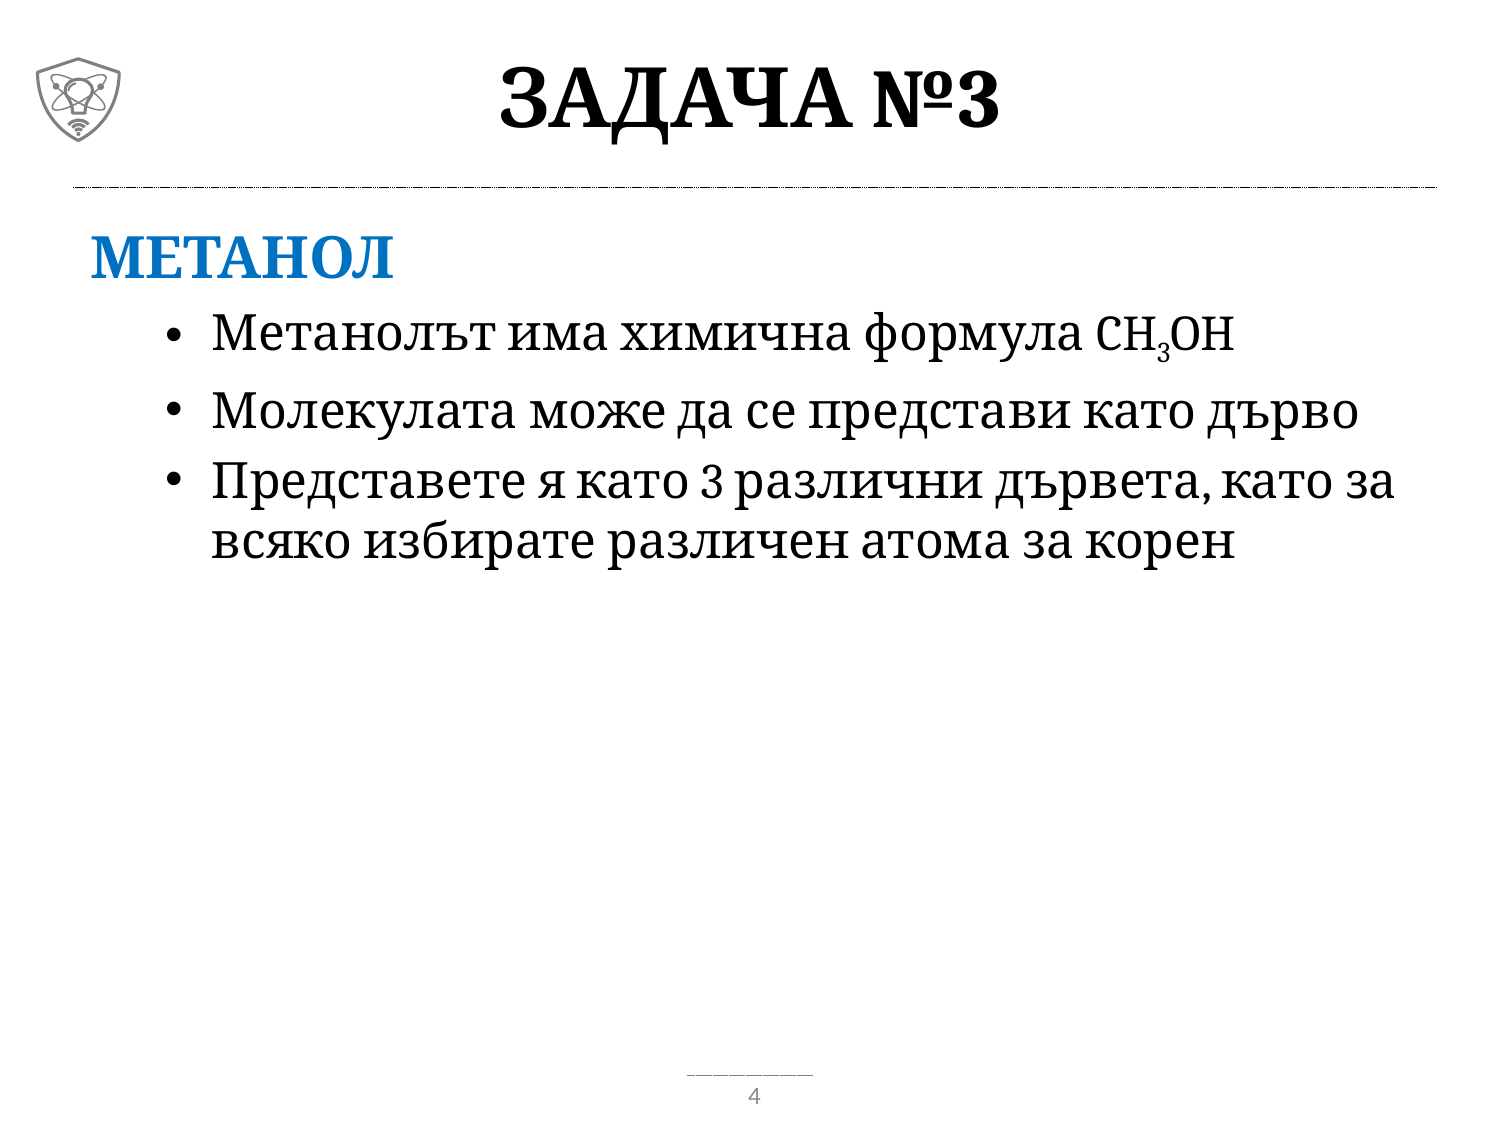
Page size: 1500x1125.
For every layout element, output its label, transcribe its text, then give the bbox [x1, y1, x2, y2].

list Метанол Метанолът има химична формула CH3OH Молекулата може да се представи като дърво Представете я като 3 различни дървета, като за всяко избирате различен атома за корен [75, 212, 1450, 1063]
title Задача №3 [0, 0, 1500, 188]
slide_number 4 [579, 1065, 930, 1125]
